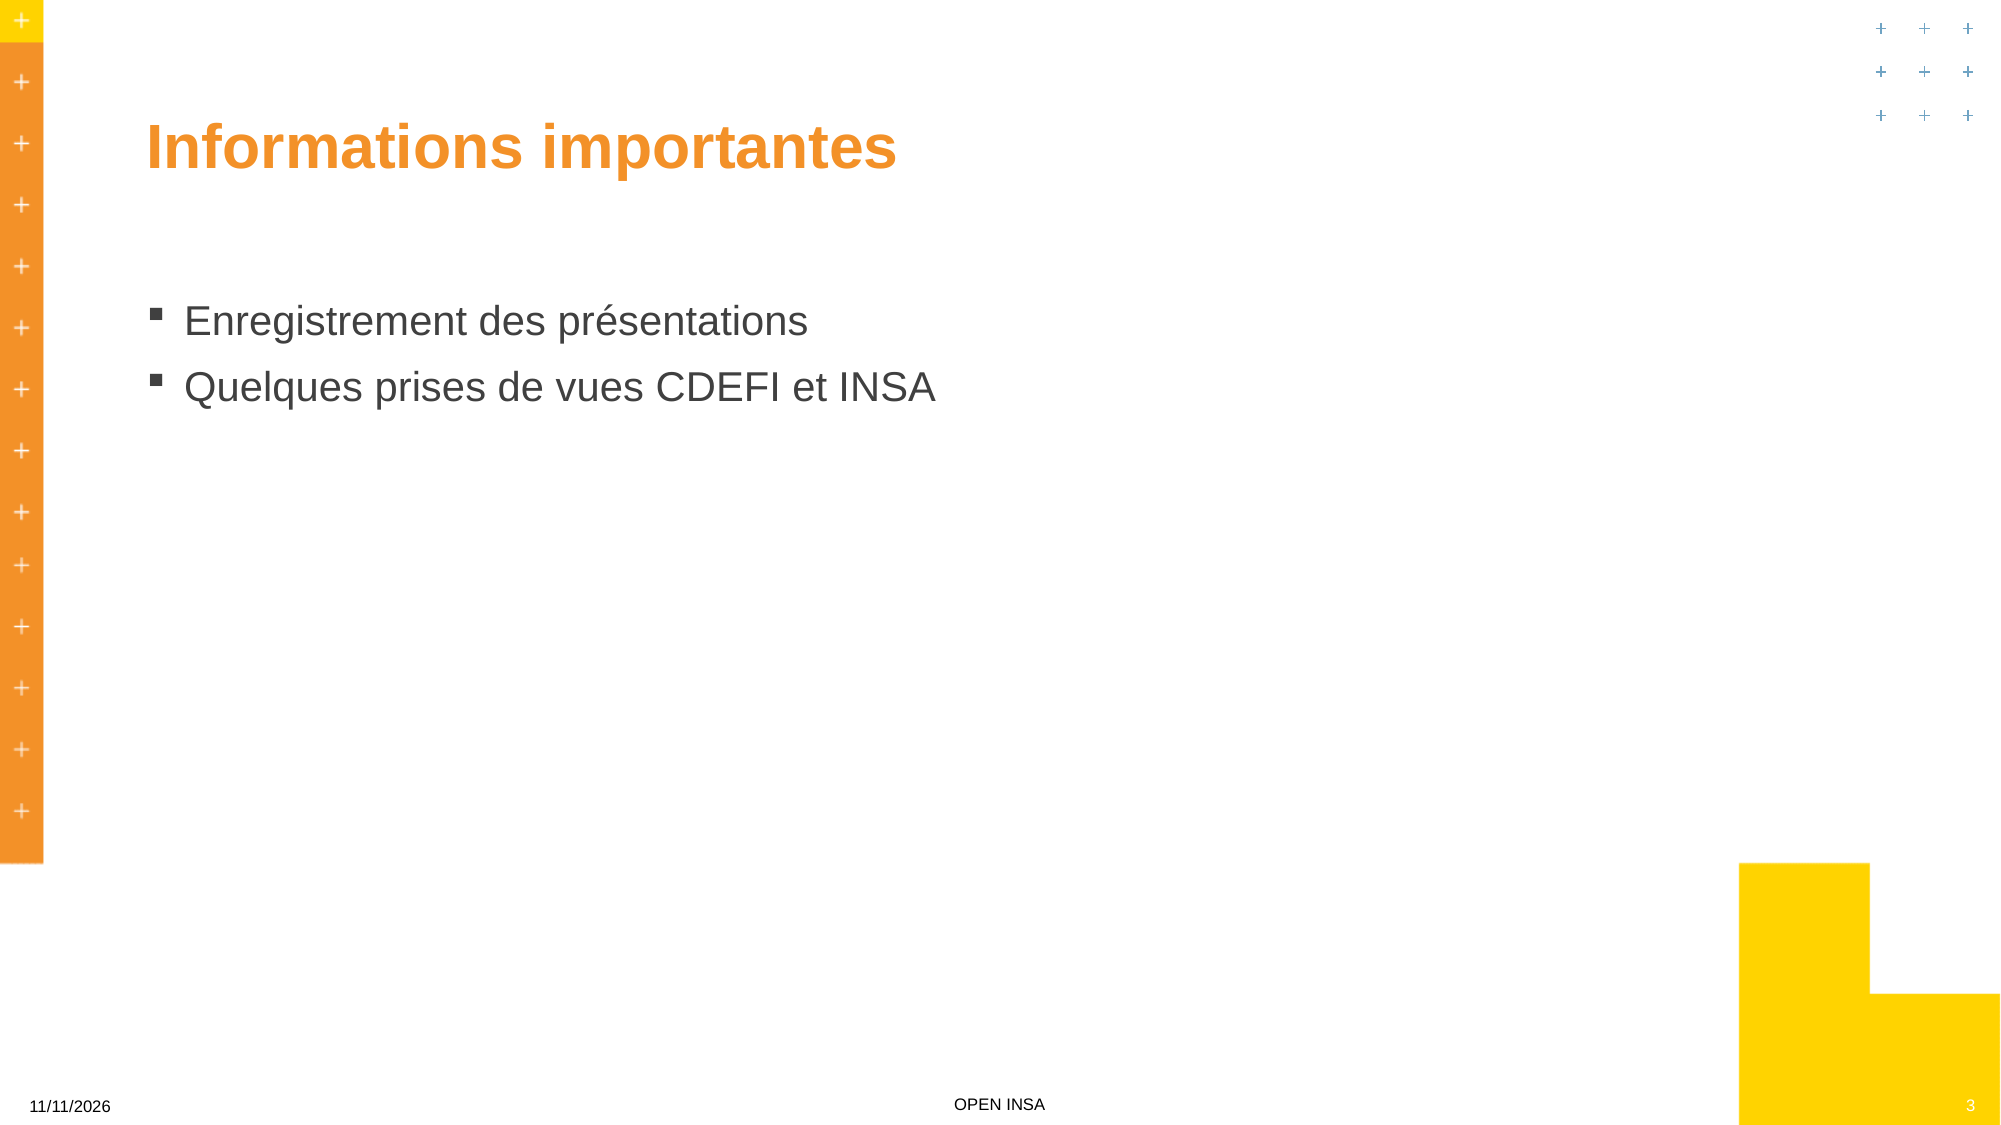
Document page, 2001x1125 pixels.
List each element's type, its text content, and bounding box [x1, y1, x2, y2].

list Enregistrement des présentations Quelques prises de vues CDEFI et INSA [146, 299, 1734, 1014]
slide_number 3 [1531, 1084, 1982, 1125]
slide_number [23, 1085, 474, 1125]
picture [0, 0, 2001, 1125]
footer OPEN INSA [662, 1083, 1338, 1125]
title Informations importantes [146, 114, 1855, 214]
